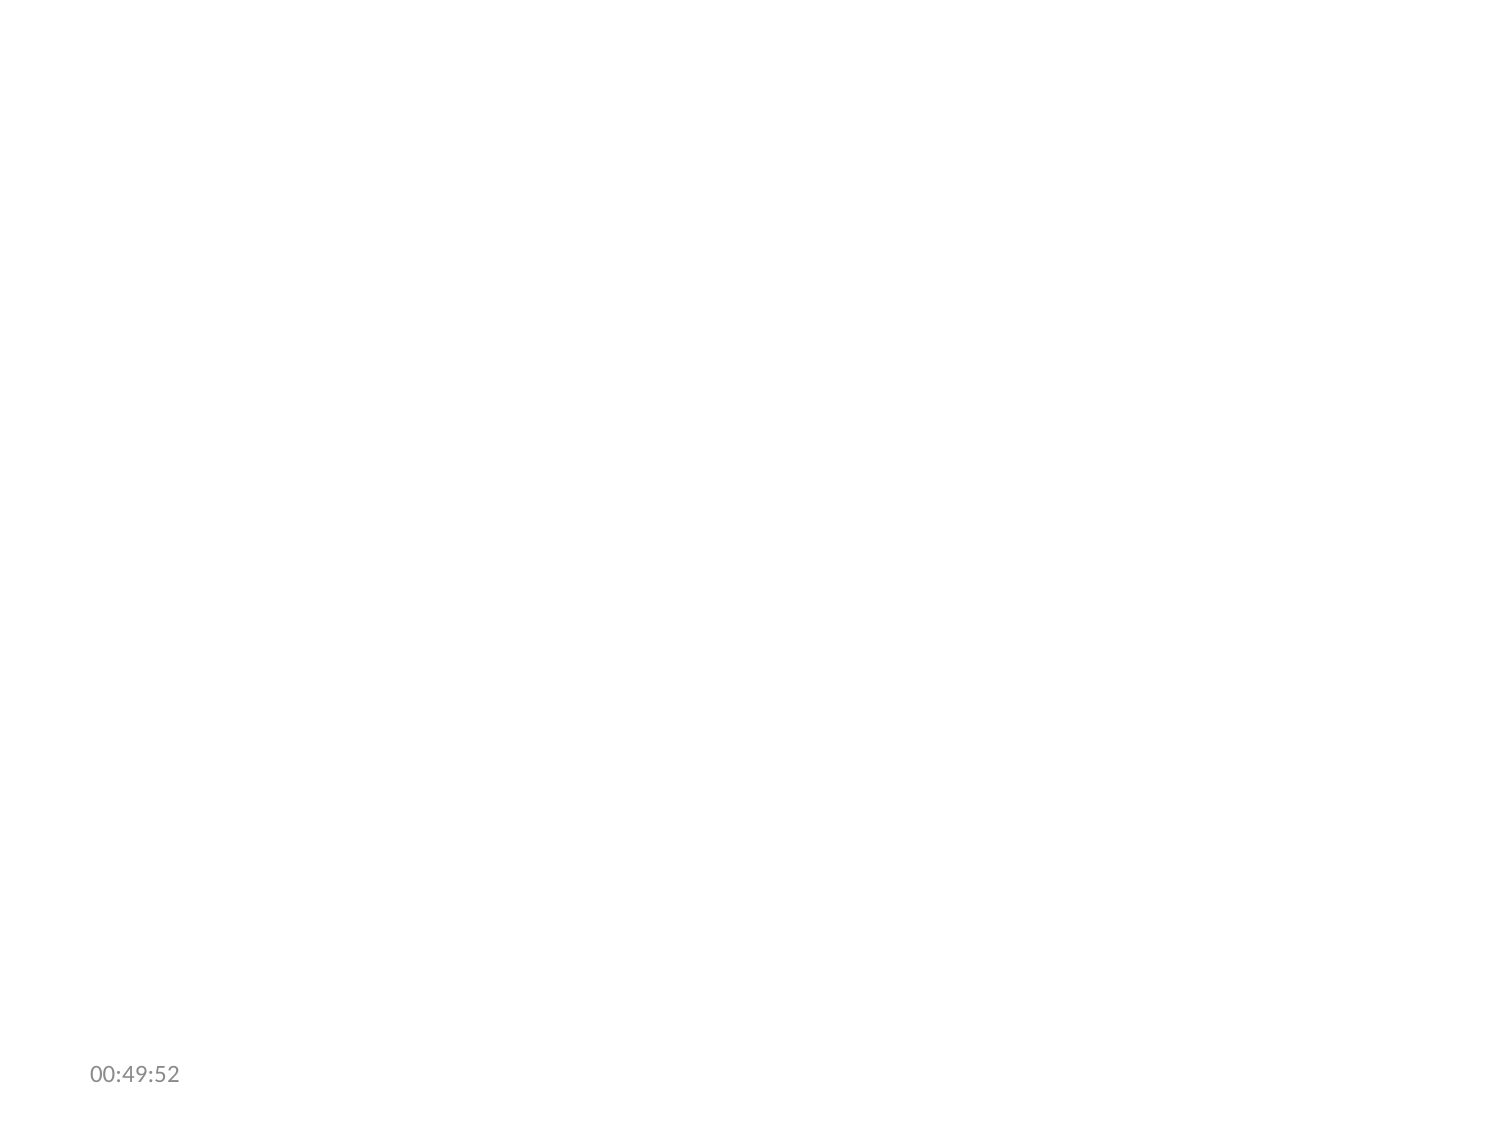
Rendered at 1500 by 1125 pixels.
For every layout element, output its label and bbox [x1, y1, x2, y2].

slide_number [75, 1042, 425, 1103]
